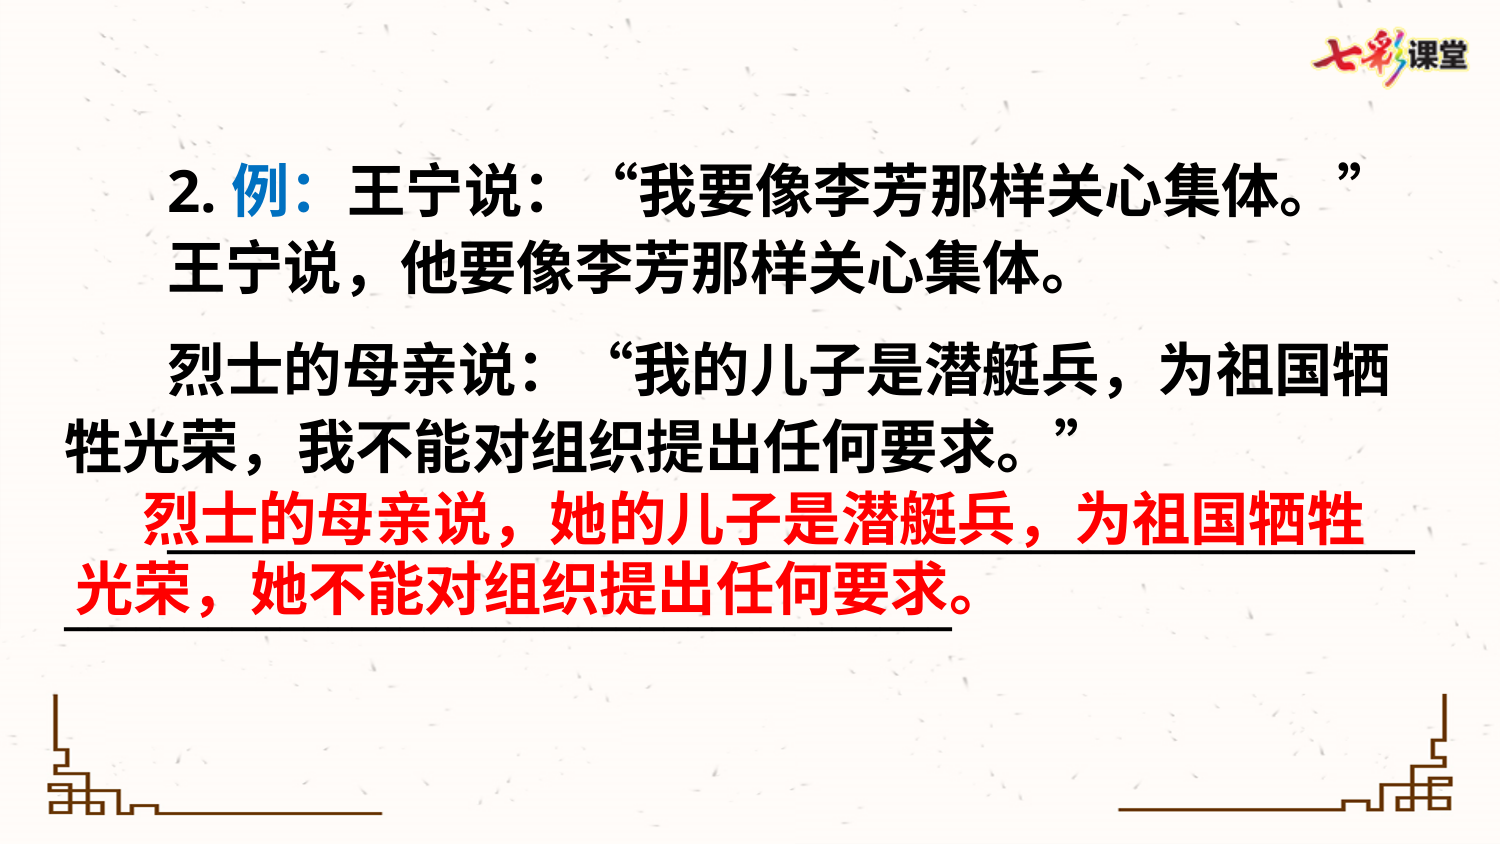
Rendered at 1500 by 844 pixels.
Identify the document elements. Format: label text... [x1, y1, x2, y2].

text_box 2.例：王宁说：“我要像李芳那样关心集体。” 王宁说，他要像李芳那样关心集体。 烈士的母亲说：“我的儿子是潜艇兵，为祖国牺牲光荣，我不能对组织提出任何要求。” _________________________________________________________________________________________ [49, 140, 1451, 642]
text_box 烈士的母亲说，她的儿子是潜艇兵，为祖国牺牲光荣，她不能对组织提出任何要求。 [60, 474, 1407, 630]
picture [0, 0, 1500, 844]
